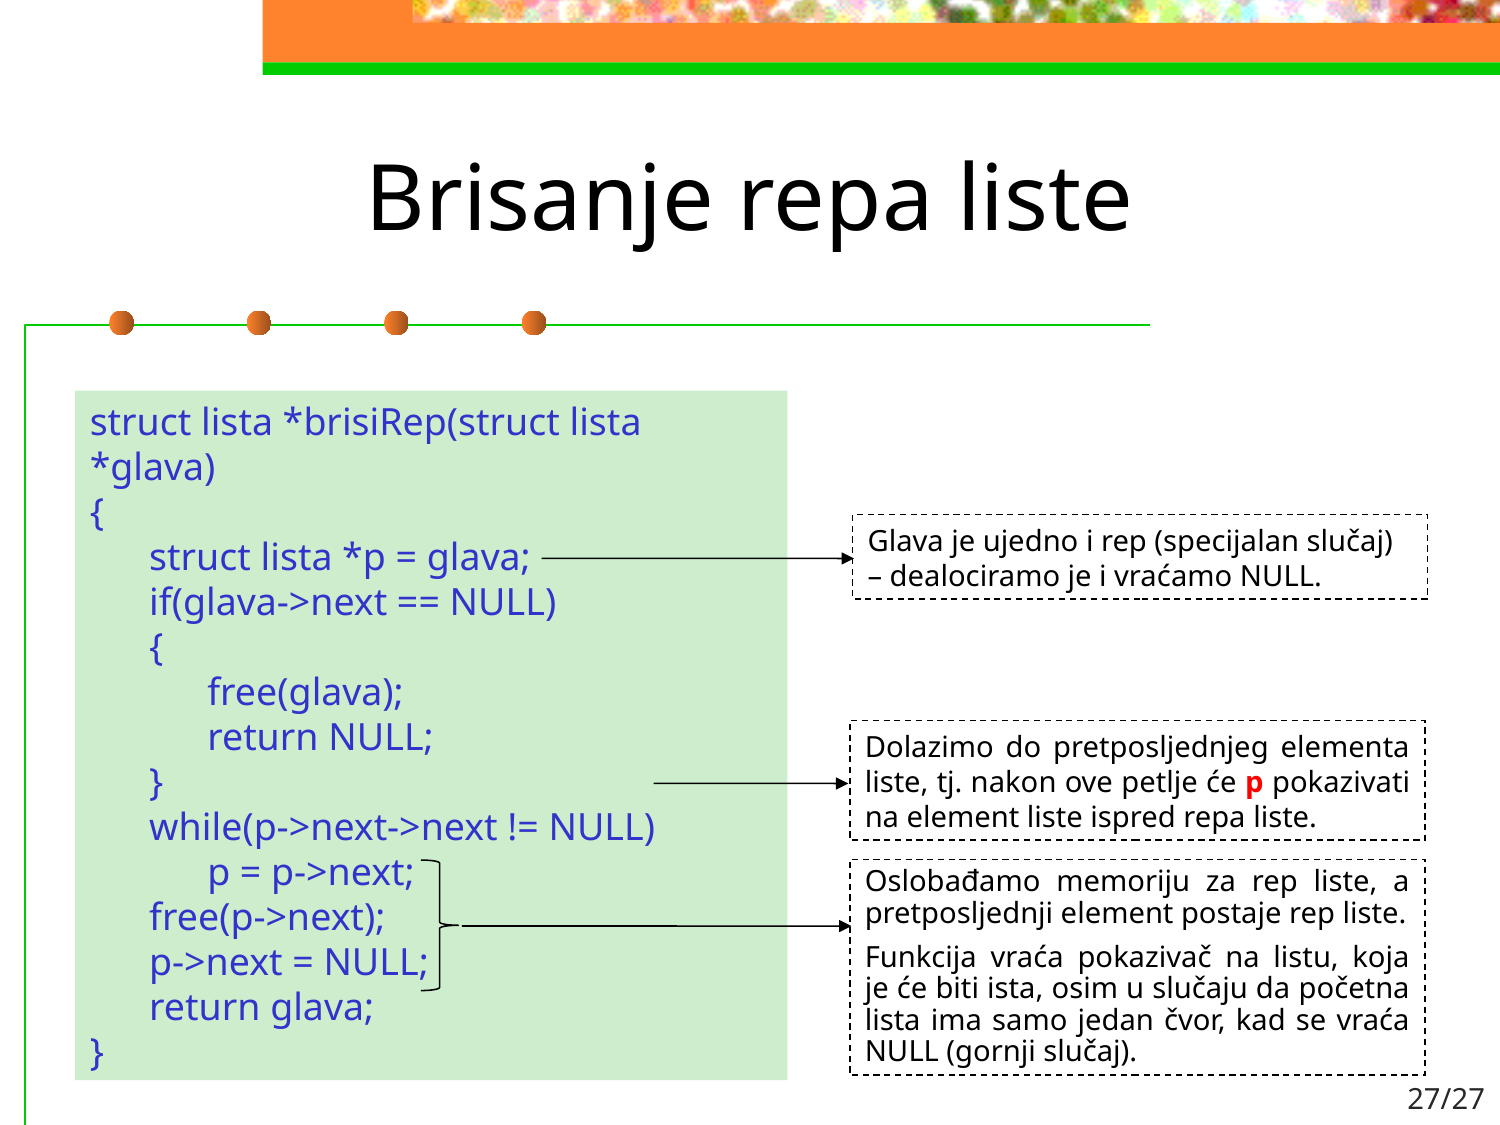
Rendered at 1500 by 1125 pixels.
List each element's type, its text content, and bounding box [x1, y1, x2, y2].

text_box [541, 552, 854, 565]
text_box Glava je ujedno i rep (specijalan slučaj) – dealociramo je i vraćamo NULL. [852, 514, 1428, 600]
text_box Dolazimo do pretposljednjeg elementa liste, tj. nakon ove petlje će p pokazivati na element liste ispred repa liste. [849, 720, 1425, 841]
text_box [461, 919, 852, 933]
text_box [420, 860, 459, 991]
picture [412, 0, 1500, 23]
text_box struct lista *brisiRep(struct lista *glava) { struct lista *p = glava; if(glava->next == NULL) { free(glava); return NULL; } while(p->next->next != NULL) p = p->next; free(p->next); p->next = NULL; return glava; } [75, 390, 788, 1081]
title Brisanje repa liste [112, 99, 1388, 288]
text_box Oslobađamo memoriju za rep liste, a pretposljednji element postaje rep liste. Funkcija vraća pokazivač na listu, koja je će biti ista, osim u slučaju da početna lista ima samo jedan čvor, kad se vraća NULL (gornji slučaj). [849, 859, 1425, 1076]
text_box 27/27 [1374, 1072, 1500, 1123]
text_box [653, 777, 849, 790]
